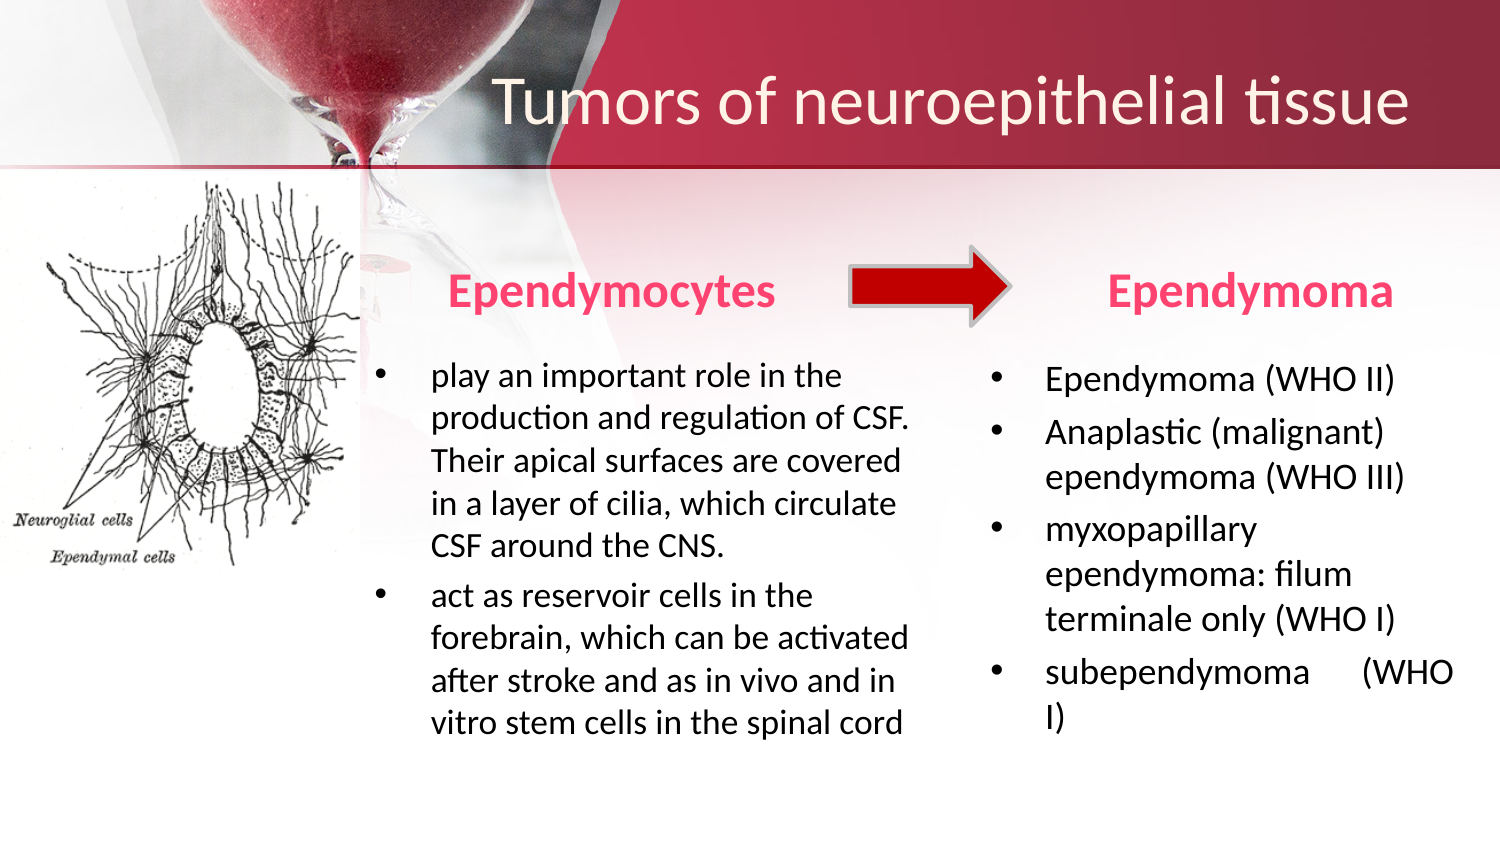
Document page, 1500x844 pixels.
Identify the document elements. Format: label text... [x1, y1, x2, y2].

list Ependymoma (WHO II) Anaplastic (malignant) ependymoma (WHO III) myxopapillary ependymoma: filum terminale only (WHO I) subependymoma (WHO I) [975, 346, 1477, 748]
text_box [848, 244, 1013, 328]
list Ependymoma [1025, 221, 1477, 326]
list play an important role in the production and regulation of CSF. Their apical surfaces are covered in a layer of cilia, which circulate CSF around the CNS. act as reservoir cells in the forebrain, which can be activated after stroke and as in vivo and in vitro stem cells in the spinal cord [359, 344, 931, 773]
list Ependymocytes [424, 246, 801, 326]
title Tumors of neuroepithelial tissue [73, 46, 1427, 147]
picture [0, 0, 1500, 844]
